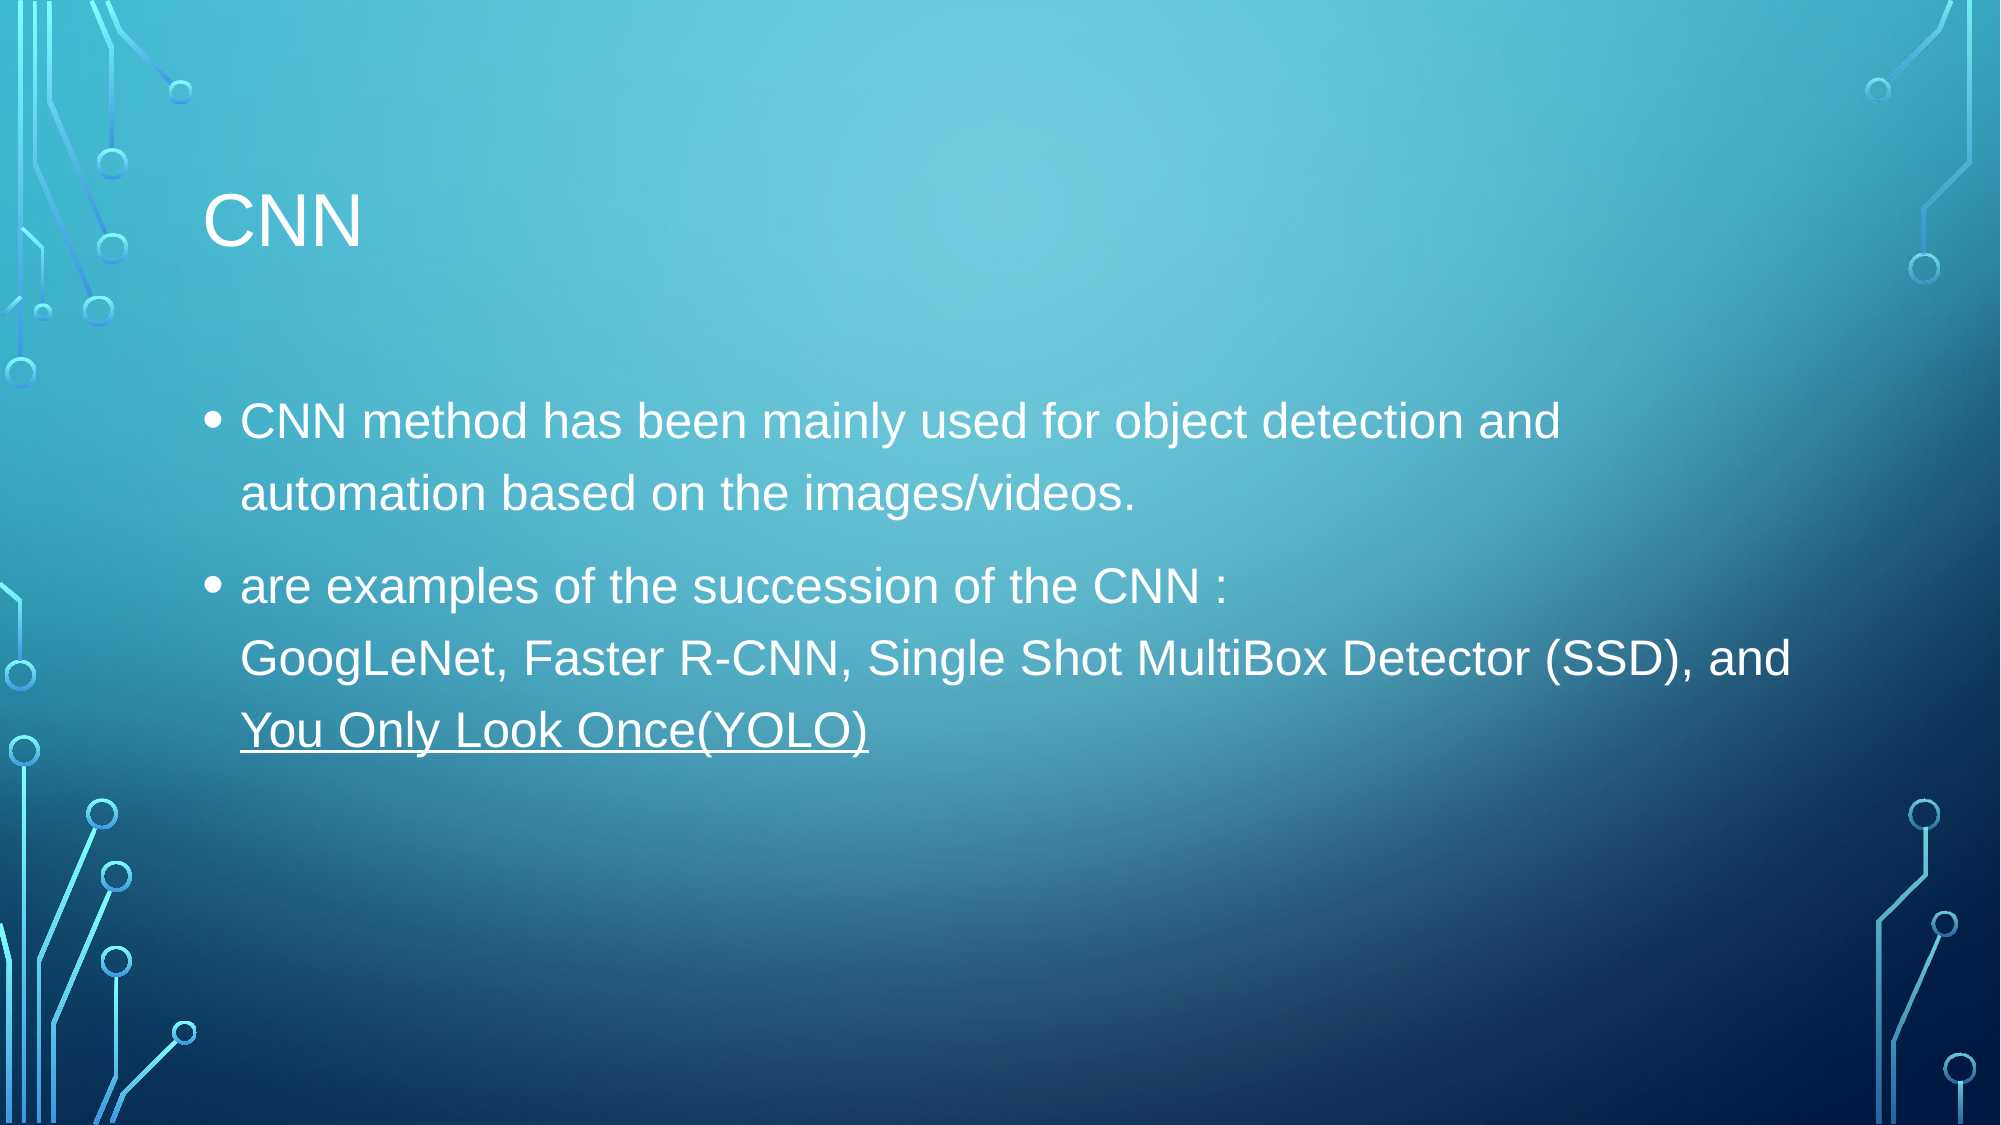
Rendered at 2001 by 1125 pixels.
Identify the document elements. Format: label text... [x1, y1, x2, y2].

title CNN [187, 101, 1813, 344]
list CNN method has been mainly used for object detection and automation based on the images/videos. are examples of the succession of the CNN : GoogLeNet, Faster R-CNN, Single Shot MultiBox Detector (SSD), and You Only Look Once(YOLO) [187, 369, 1813, 950]
